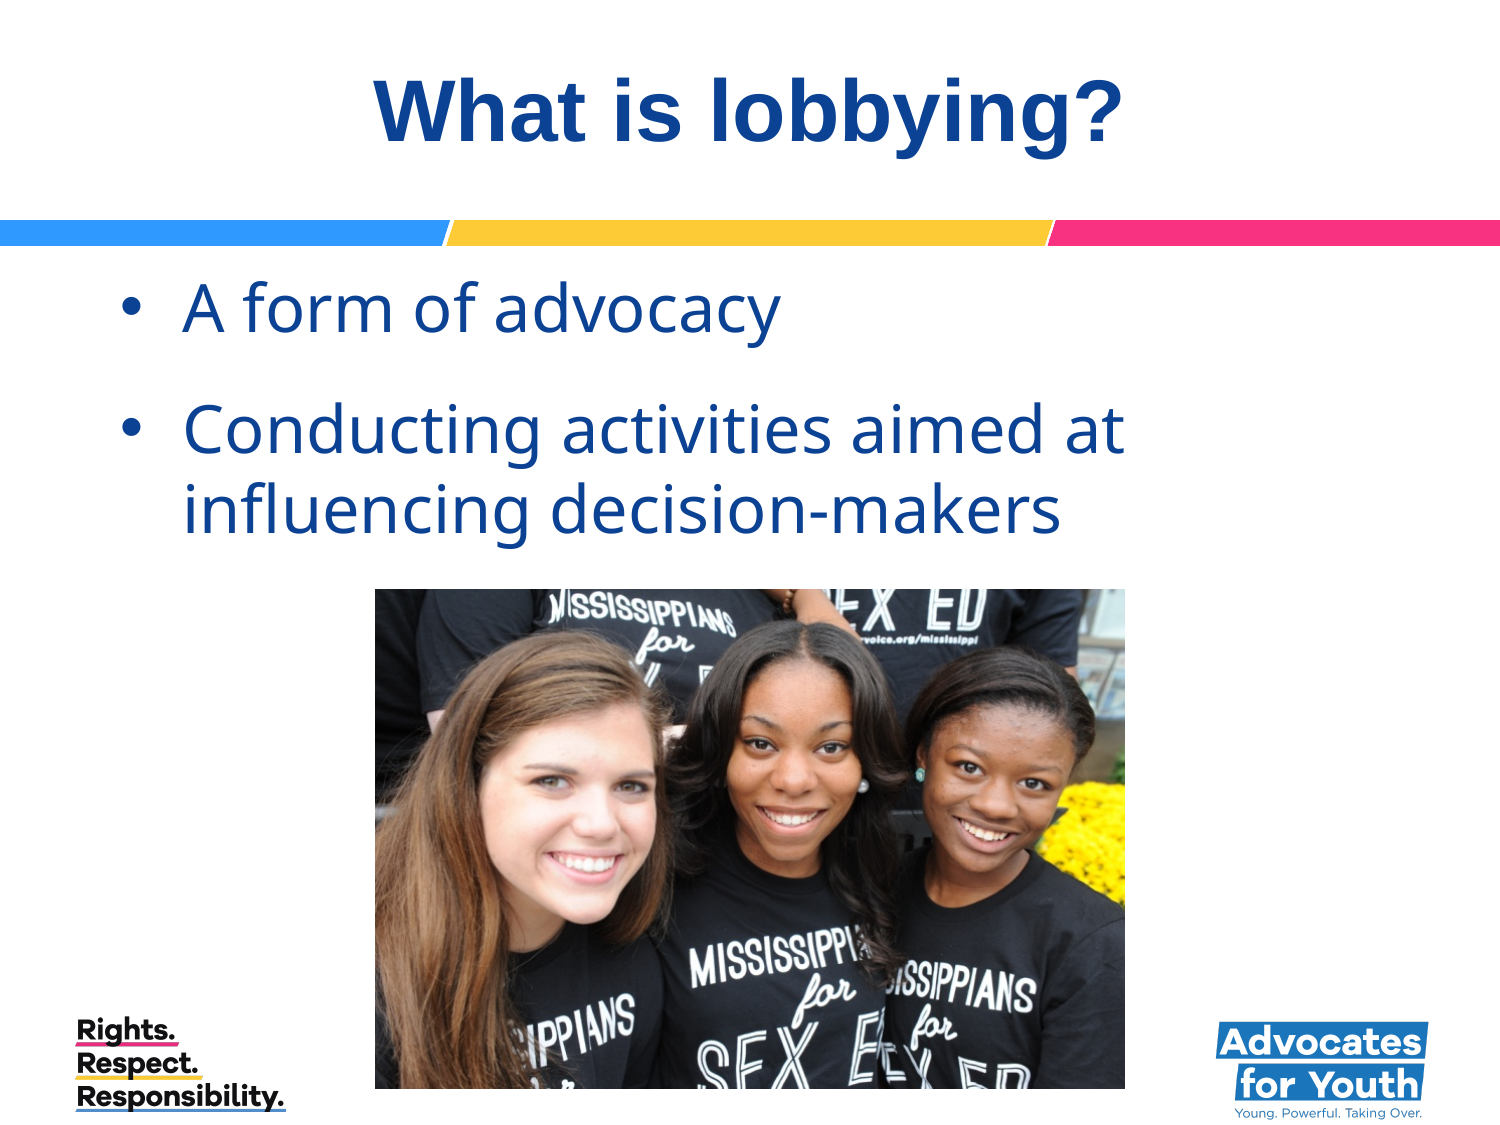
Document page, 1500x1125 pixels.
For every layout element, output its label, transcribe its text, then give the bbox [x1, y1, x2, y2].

title What is lobbying? [112, 12, 1388, 200]
list A form of advocacy Conducting activities aimed at influencing decision-makers [94, 258, 1432, 563]
picture [0, 207, 1500, 258]
picture [374, 588, 1126, 1089]
